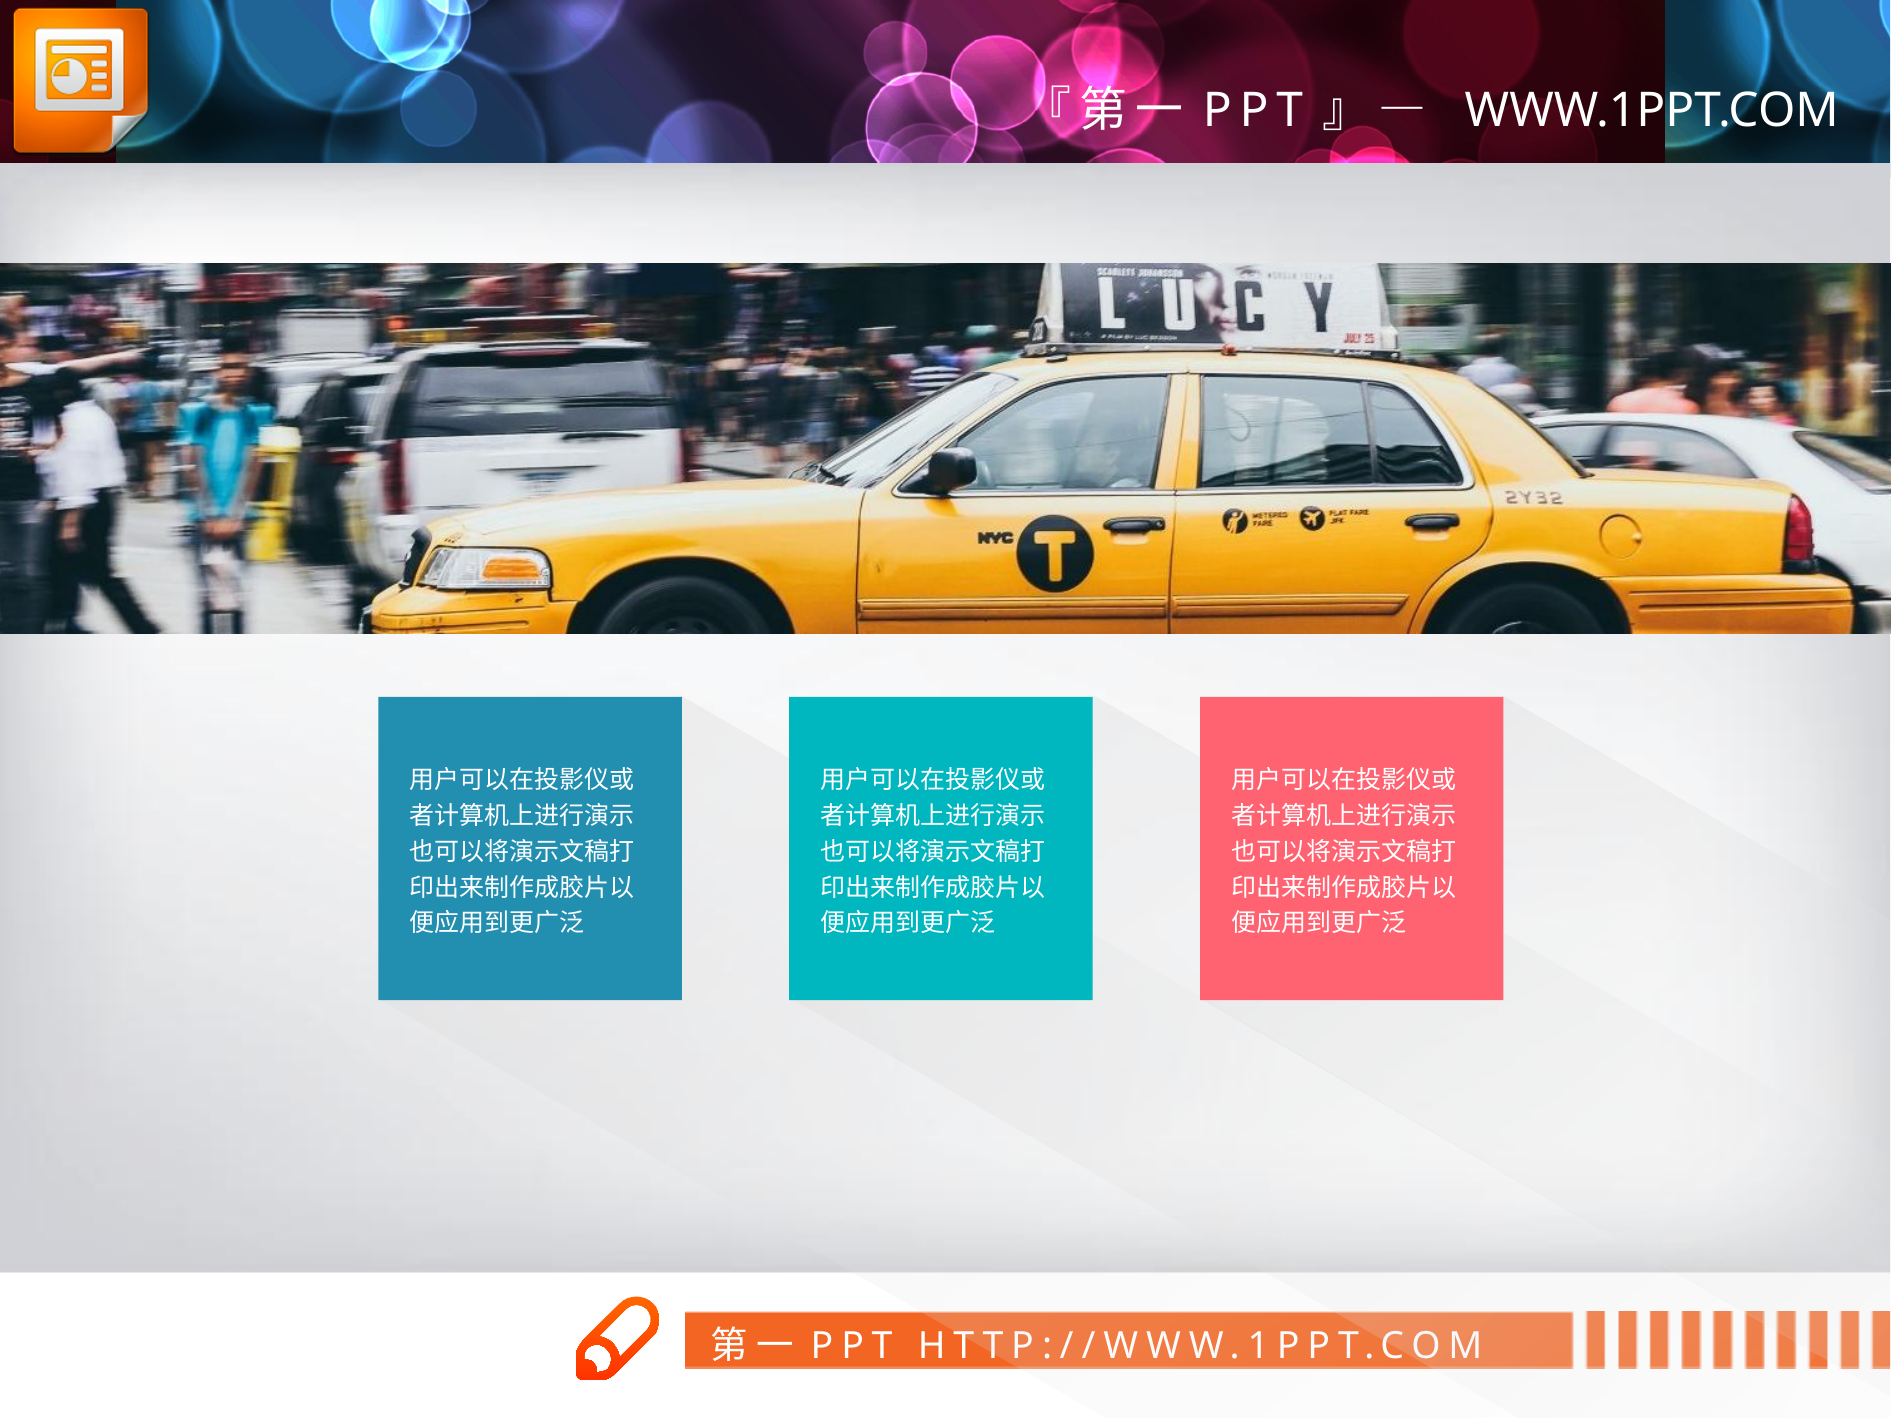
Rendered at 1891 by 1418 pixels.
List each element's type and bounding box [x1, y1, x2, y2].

text_box [378, 696, 1891, 1383]
picture [0, 0, 1891, 1275]
